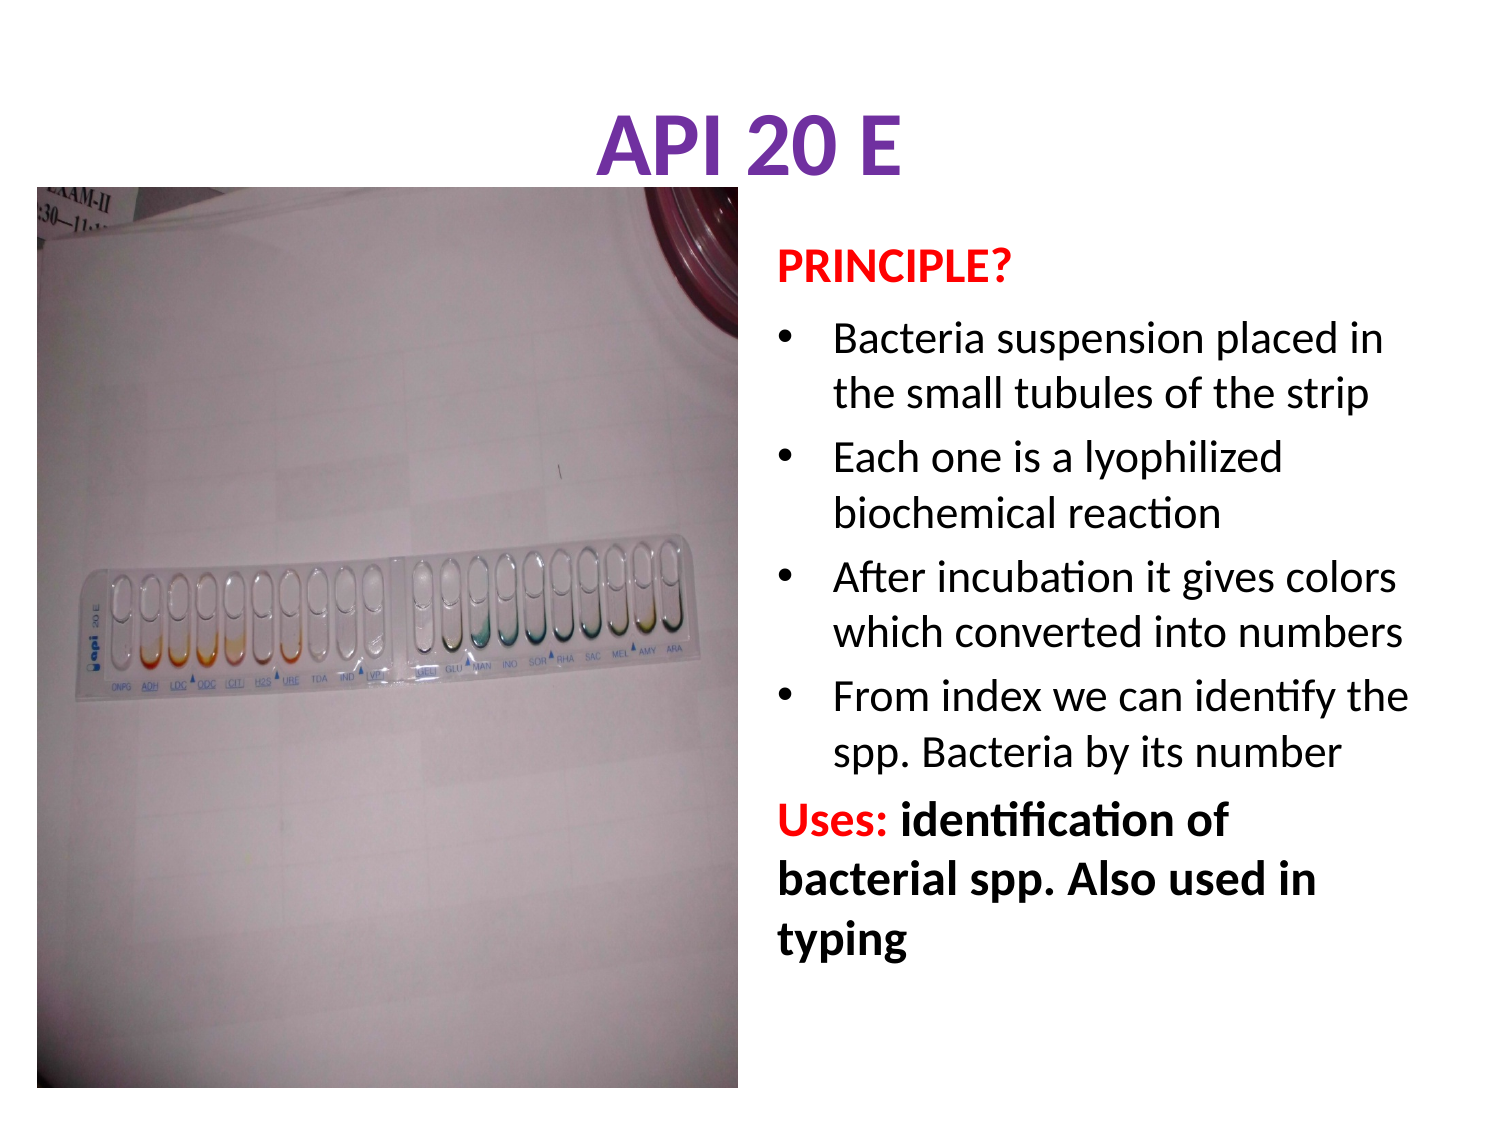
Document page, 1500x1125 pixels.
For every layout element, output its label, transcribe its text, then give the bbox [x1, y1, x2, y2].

list PRINCIPLE? [761, 200, 1425, 299]
list Bacteria suspension placed in the small tubules of the strip Each one is a lyophilized biochemical reaction After incubation it gives colors which converted into numbers From index we can identify the spp. Bacteria by its number Uses: identification of bacterial spp. Also used in typing [761, 299, 1425, 1075]
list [37, 187, 738, 1088]
title API 20 E [75, 45, 1425, 233]
